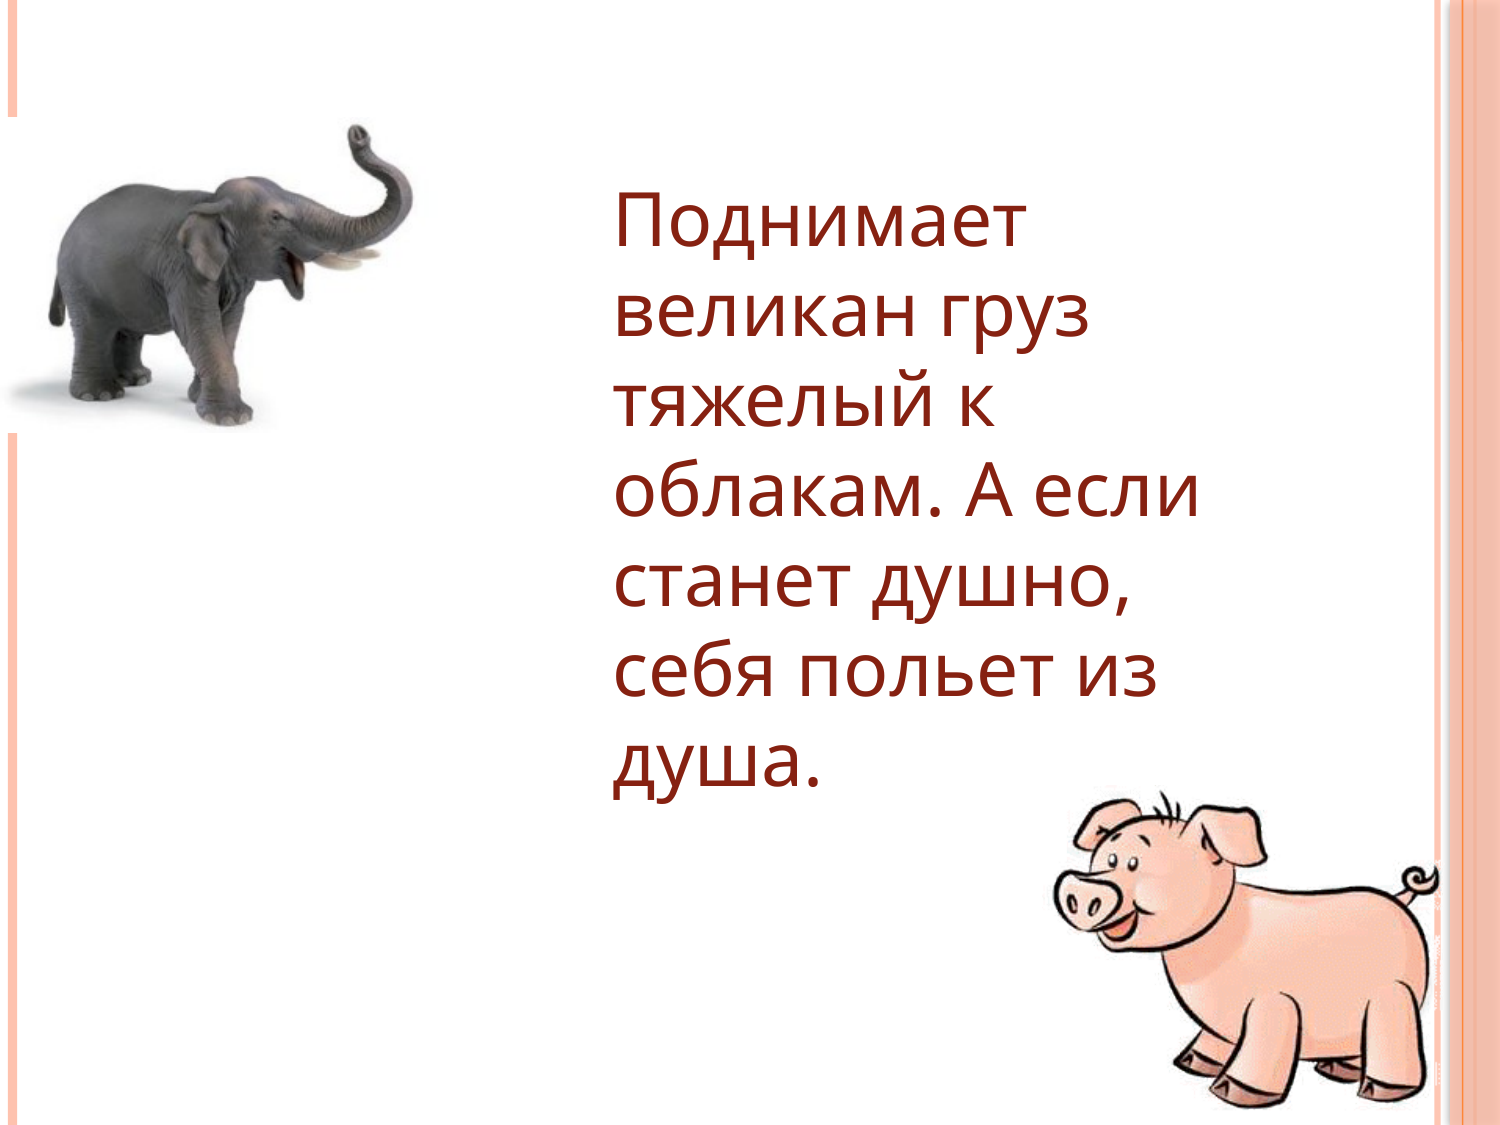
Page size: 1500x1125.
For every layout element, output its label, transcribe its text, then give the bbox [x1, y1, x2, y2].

picture [0, 116, 438, 434]
picture [1042, 785, 1456, 1125]
text_box Поднимает великан груз тяжелый к облакам. А если станет душно, себя польет из душа. [597, 163, 1313, 854]
